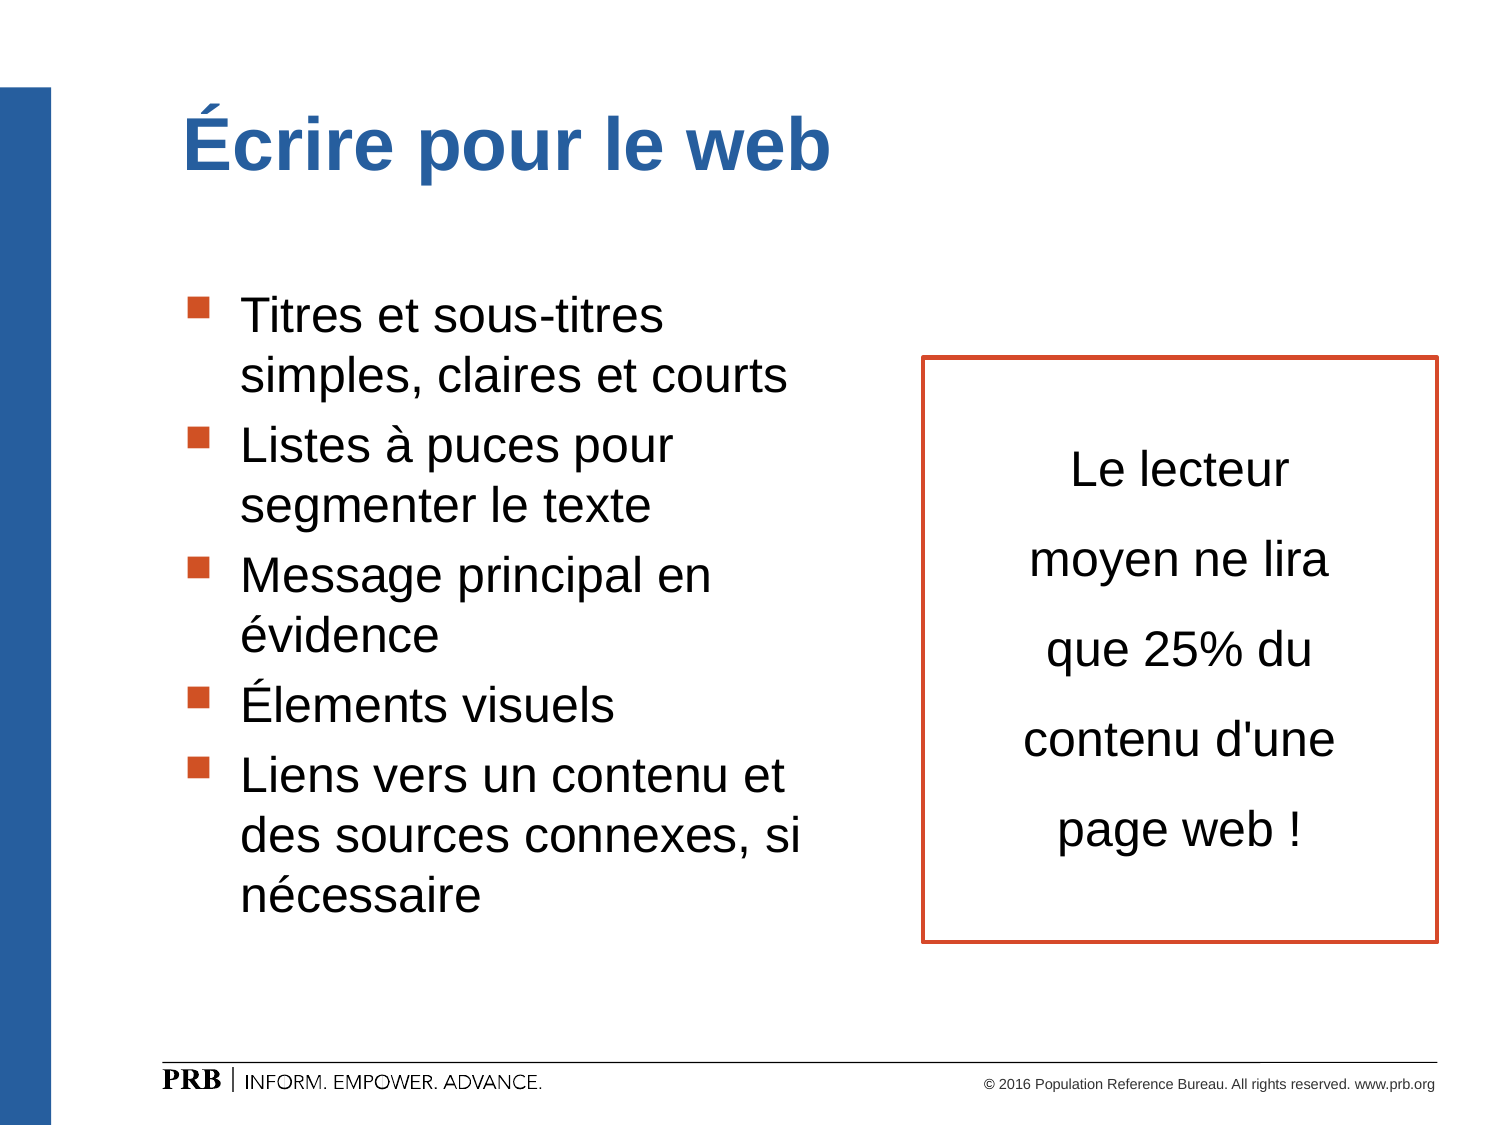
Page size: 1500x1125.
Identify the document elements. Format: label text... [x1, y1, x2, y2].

title Écrire pour le web [167, 87, 1438, 251]
text_box [922, 357, 1438, 943]
list Titres et sous-titres simples, claires et courts Listes à puces pour segmenter le texte Message principal en évidence Élements visuels Liens vers un contenu et des sources connexes, si nécessaire [169, 274, 877, 1038]
